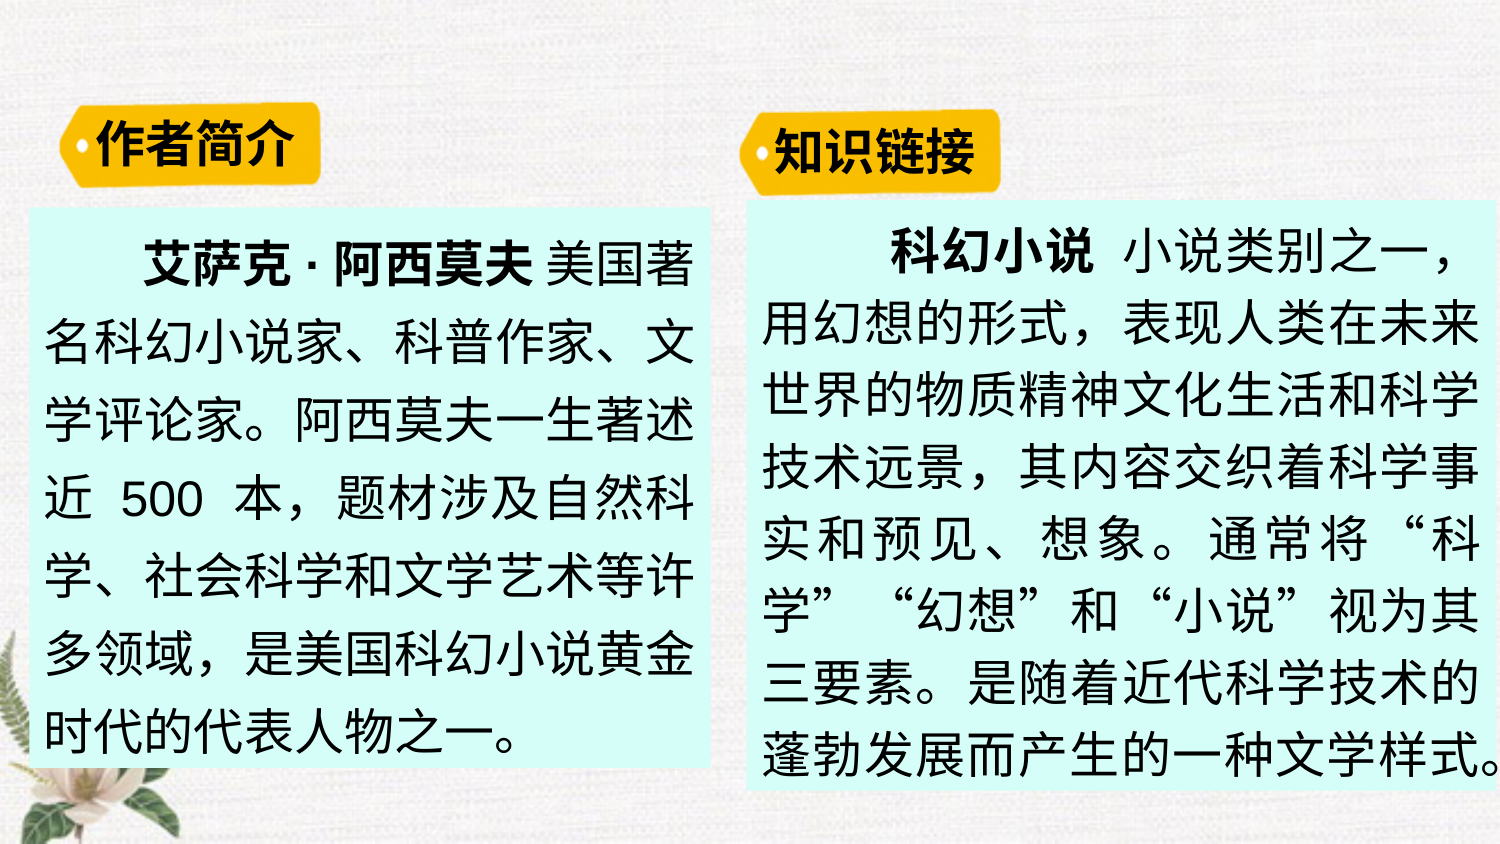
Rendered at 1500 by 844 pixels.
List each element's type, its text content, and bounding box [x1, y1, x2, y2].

text_box 科幻小说 小说类别之一，用幻想的形式，表现人类在未来世界的物质精神文化生活和科学 技术远景，其内容交织着科学事实和预见、想象。通常将“科学”“幻想”和“小说”视为其三要素。是随着近代科学技术的蓬勃发展而产生的一种文学样式。 [746, 200, 1497, 791]
text_box 艾萨克·阿西莫夫 美国著名科幻小说家、科普作家、文学评论家。阿西莫夫一生著述近 500 本，题材涉及自然科学、社会科学和文学艺术等许多领域，是美国科幻小说黄金时代的代表人物之一。 [29, 207, 711, 768]
picture [0, 0, 1500, 844]
